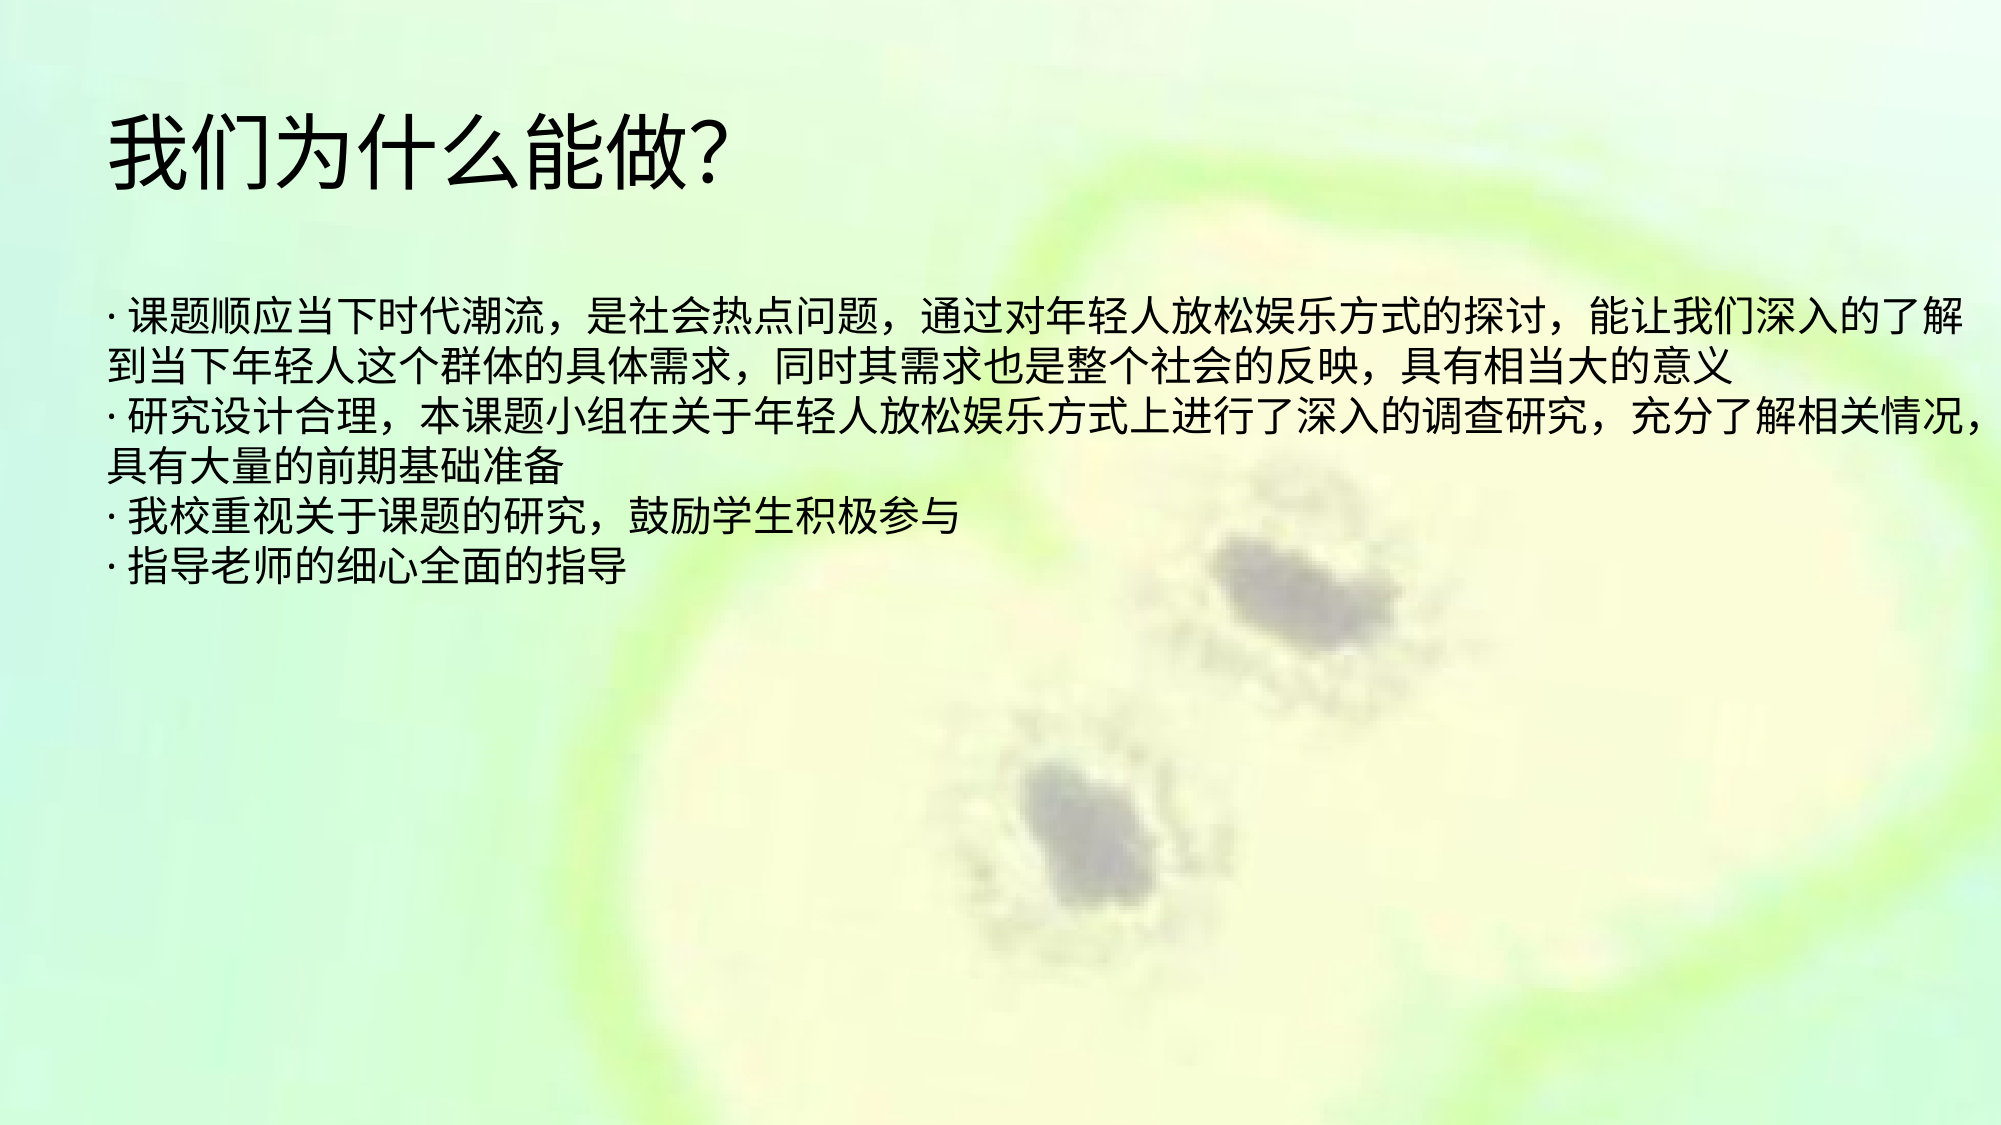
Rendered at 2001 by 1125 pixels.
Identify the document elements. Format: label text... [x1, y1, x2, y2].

picture [0, 0, 2001, 1125]
text_box 我们为什么能做？ [91, 93, 1686, 208]
